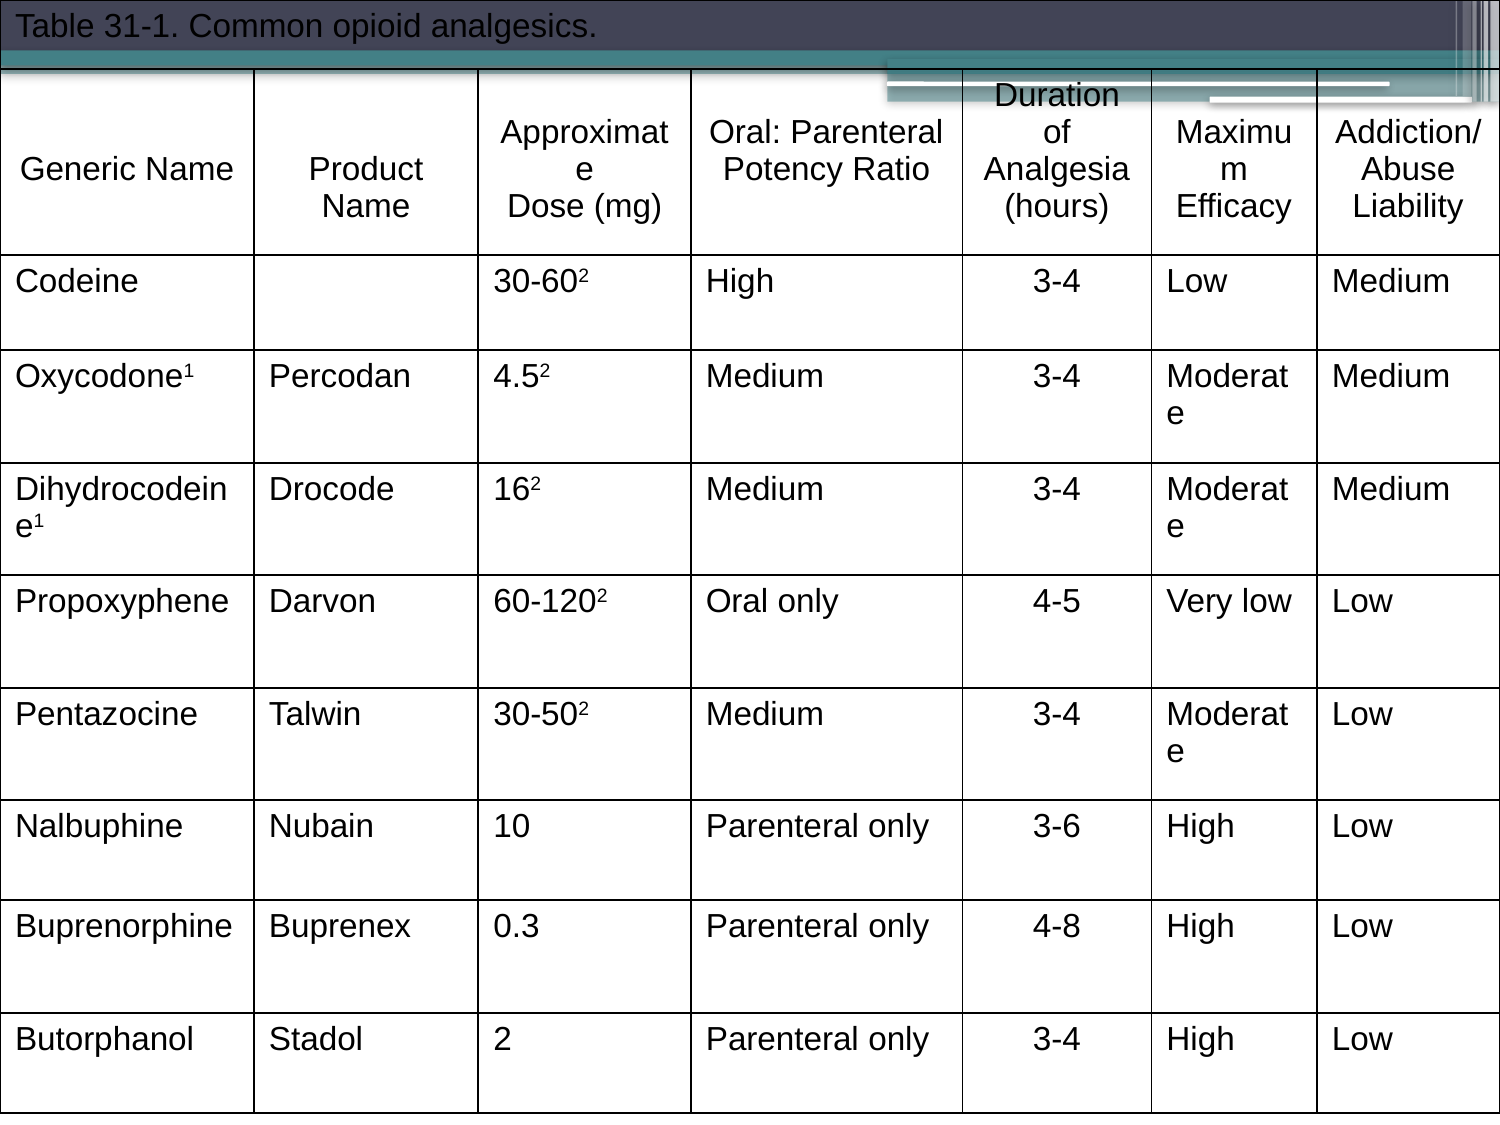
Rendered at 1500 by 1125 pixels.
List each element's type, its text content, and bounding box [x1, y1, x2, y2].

table_cell Product Name [255, 70, 477, 254]
table_cell Moderate [1152, 351, 1316, 462]
table_header High [692, 256, 962, 349]
table_cell 4-8 [963, 901, 1151, 1012]
table_cell Medium [692, 351, 962, 462]
table_cell Moderate [1152, 464, 1316, 574]
table_cell Parenteral only [692, 801, 962, 899]
table_cell Percodan [255, 351, 477, 462]
table_cell Drocode [255, 464, 477, 574]
table_header Table 31-1. Common opioid analgesics. [1, 1, 1499, 68]
table_cell Low [1318, 1014, 1499, 1112]
table_cell 2 [479, 1014, 690, 1112]
table_header 3-4 [963, 256, 1151, 349]
table_cell Low [1318, 901, 1499, 1012]
table_cell 60-1202 [479, 576, 690, 687]
table_header Low [1152, 256, 1316, 349]
table_cell Approximate Dose (mg) [479, 70, 690, 254]
table_cell Talwin [255, 689, 477, 799]
table_cell Parenteral only [692, 1014, 962, 1112]
table_cell 30-502 [479, 689, 690, 799]
table_cell High [1152, 801, 1316, 899]
table_cell Very low [1152, 576, 1316, 687]
table_cell Oral only [692, 576, 962, 687]
table_cell 162 [479, 464, 690, 574]
table_cell Addiction/Abuse Liability [1318, 70, 1499, 254]
table_cell Generic Name [1, 70, 253, 254]
table_cell Nubain [255, 801, 477, 899]
table_cell 3-4 [963, 464, 1151, 574]
table_cell Duration of Analgesia (hours) [963, 70, 1151, 254]
table_cell Nalbuphine [1, 801, 253, 899]
table_cell Buprenex [255, 901, 477, 1012]
table_cell Stadol [255, 1014, 477, 1112]
table_header [255, 256, 477, 349]
table_cell Pentazocine [1, 689, 253, 799]
table_cell Buprenorphine [1, 901, 253, 1012]
table_cell 0.3 [479, 901, 690, 1012]
table_header Medium [1318, 256, 1499, 349]
table_cell High [1152, 901, 1316, 1012]
table_cell Propoxyphene [1, 576, 253, 687]
table_header Codeine [1, 256, 253, 349]
table_cell Low [1318, 689, 1499, 799]
table_cell Butorphanol [1, 1014, 253, 1112]
table_cell 3-6 [963, 801, 1151, 899]
table_cell 10 [479, 801, 690, 899]
table_cell High [1152, 1014, 1316, 1112]
table_cell Low [1318, 576, 1499, 687]
table_cell Darvon [255, 576, 477, 687]
table_cell 3-4 [963, 351, 1151, 462]
table_cell Oxycodone1 [1, 351, 253, 462]
table_cell 3-4 [963, 689, 1151, 799]
table_cell 4.52 [479, 351, 690, 462]
table_cell Medium [692, 464, 962, 574]
table_cell Low [1318, 801, 1499, 899]
table_cell 3-4 [963, 1014, 1151, 1112]
table_cell Parenteral only [692, 901, 962, 1012]
table_cell Dihydrocodeine1 [1, 464, 253, 574]
table_cell Oral: Parenteral Potency Ratio [692, 70, 962, 254]
table_header 30-602 [479, 256, 690, 349]
table_cell Moderate [1152, 689, 1316, 799]
table_cell Maximum Efficacy [1152, 70, 1316, 254]
table_cell Medium [1318, 351, 1499, 462]
table_cell Medium [1318, 464, 1499, 574]
table_cell 4-5 [963, 576, 1151, 687]
table_cell Medium [692, 689, 962, 799]
